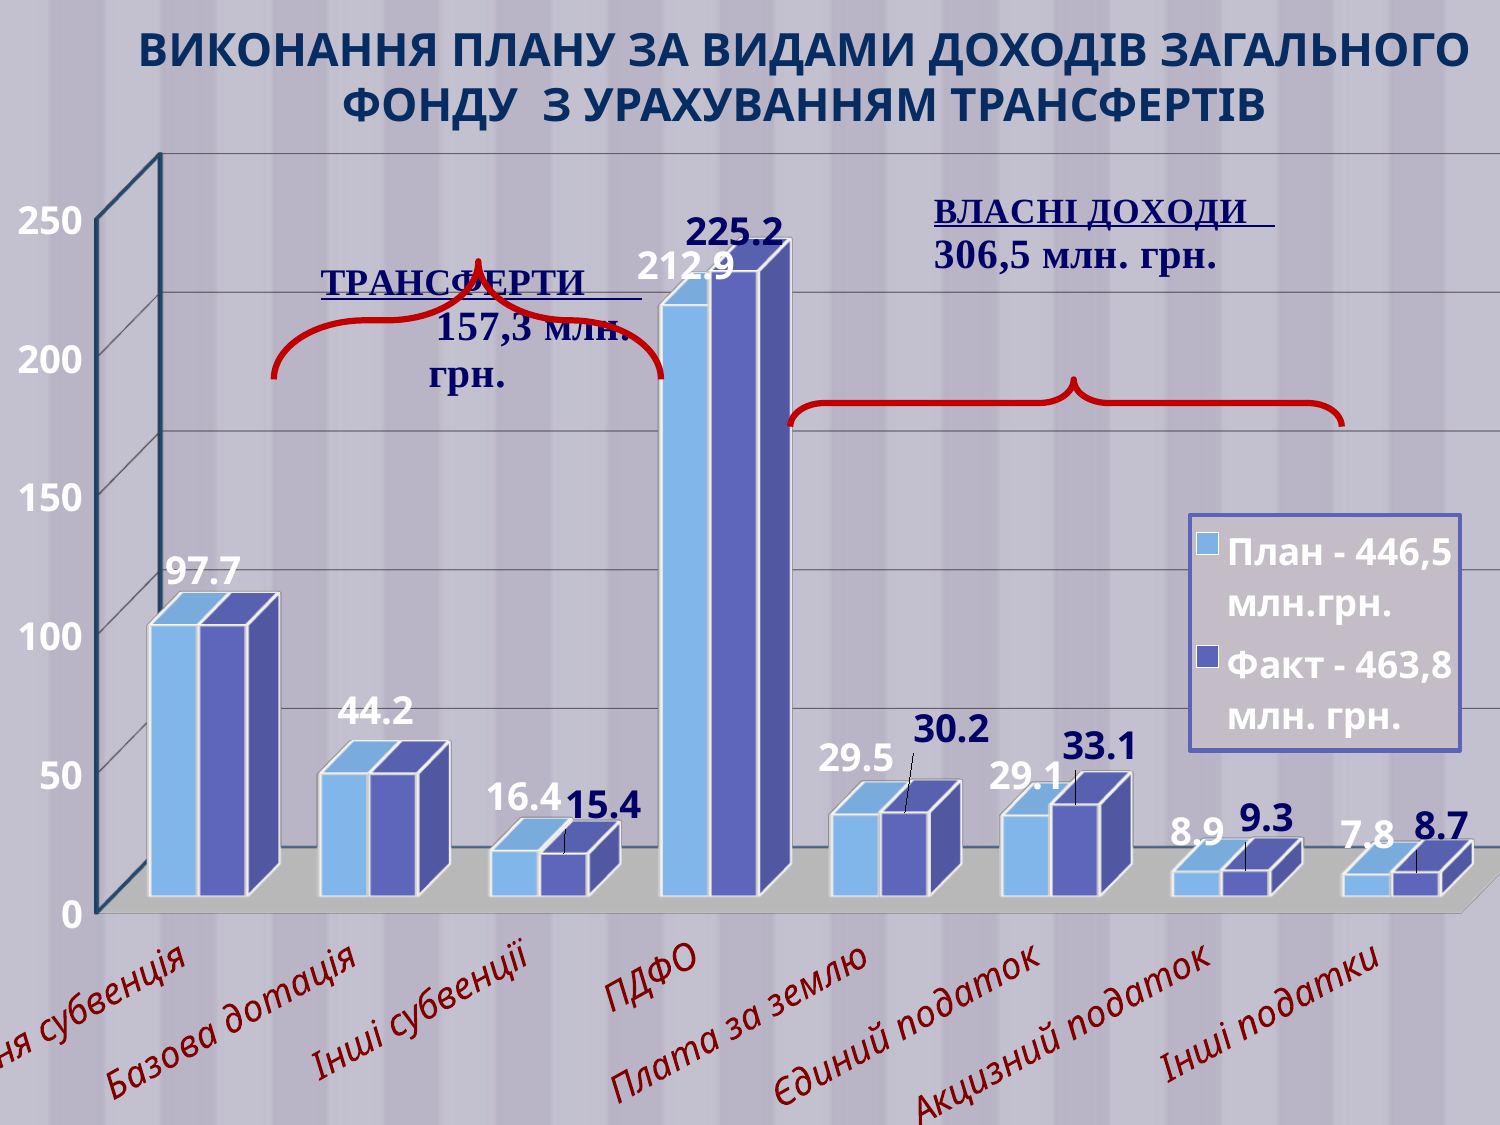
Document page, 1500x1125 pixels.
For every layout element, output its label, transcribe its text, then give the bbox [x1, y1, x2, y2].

chart [0, 125, 1500, 1125]
picture [0, 0, 1500, 125]
title ВИКОНАННЯ ПЛАНУ ЗА ВИДАМИ ДОХОДІВ ЗАГАЛЬНОГО ФОНДУ З УРАХУВАННЯМ ТРАНСФЕРТІВ [104, 0, 1500, 105]
